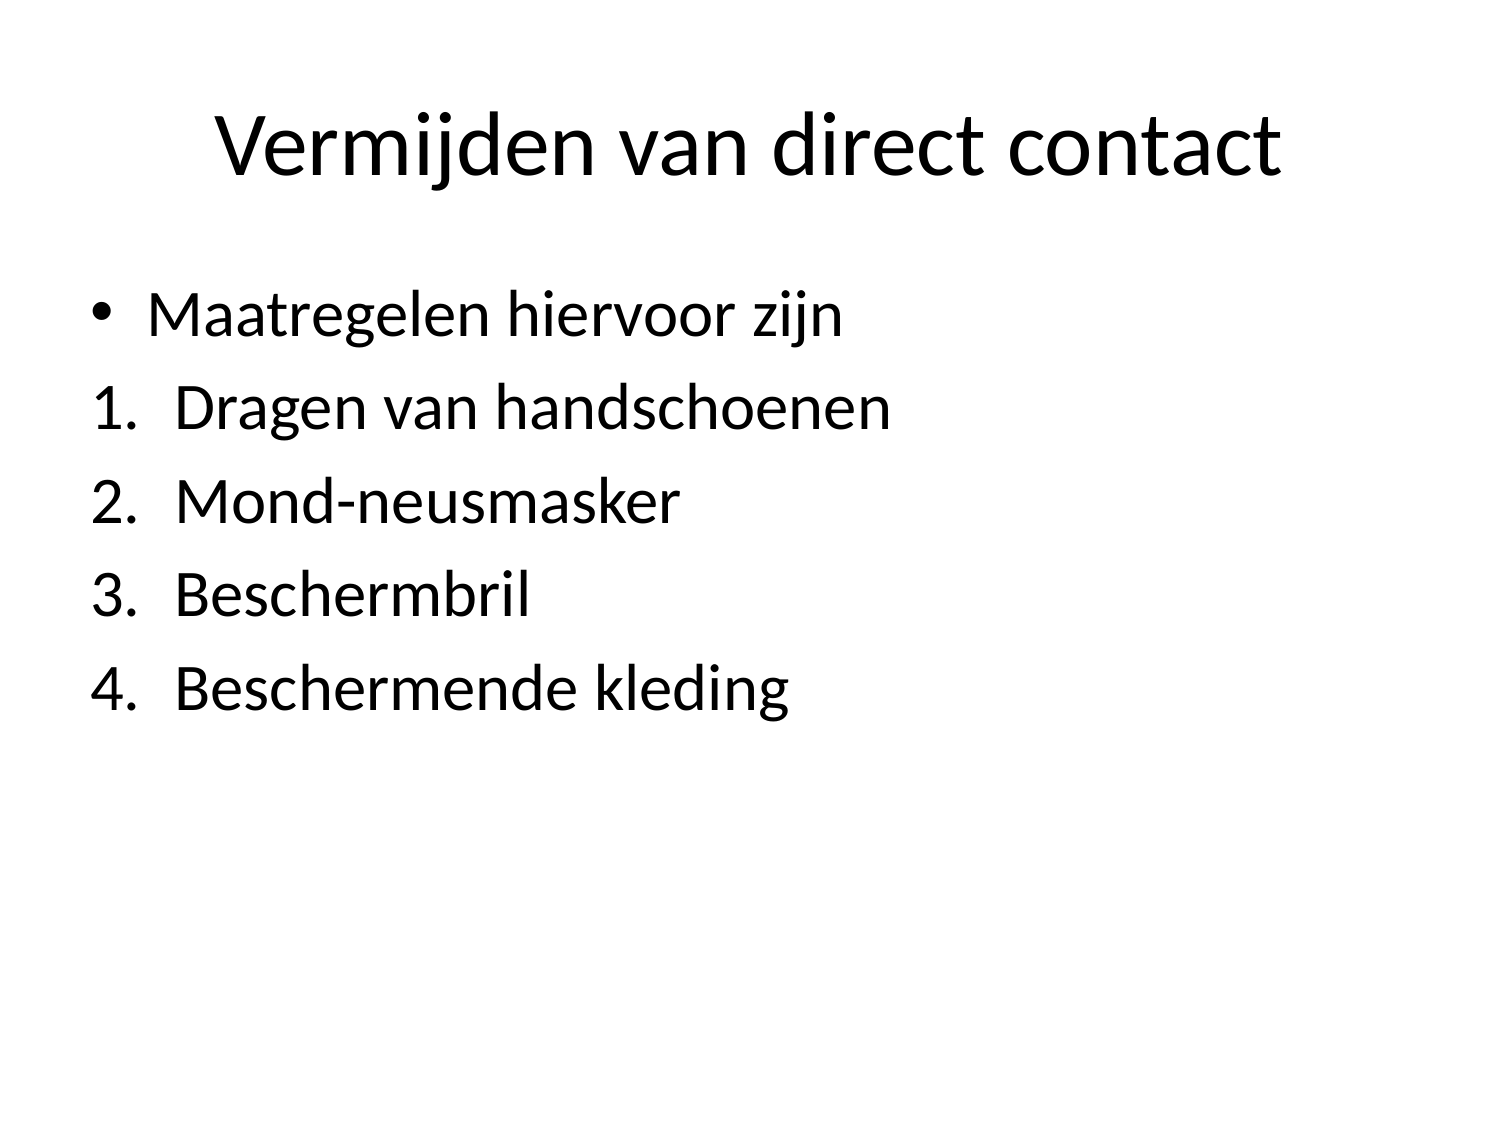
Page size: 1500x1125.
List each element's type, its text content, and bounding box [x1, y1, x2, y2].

title Vermijden van direct contact [75, 45, 1425, 233]
list Maatregelen hiervoor zijn Dragen van handschoenen Mond-neusmasker Beschermbril Beschermende kleding [75, 262, 1425, 1005]
